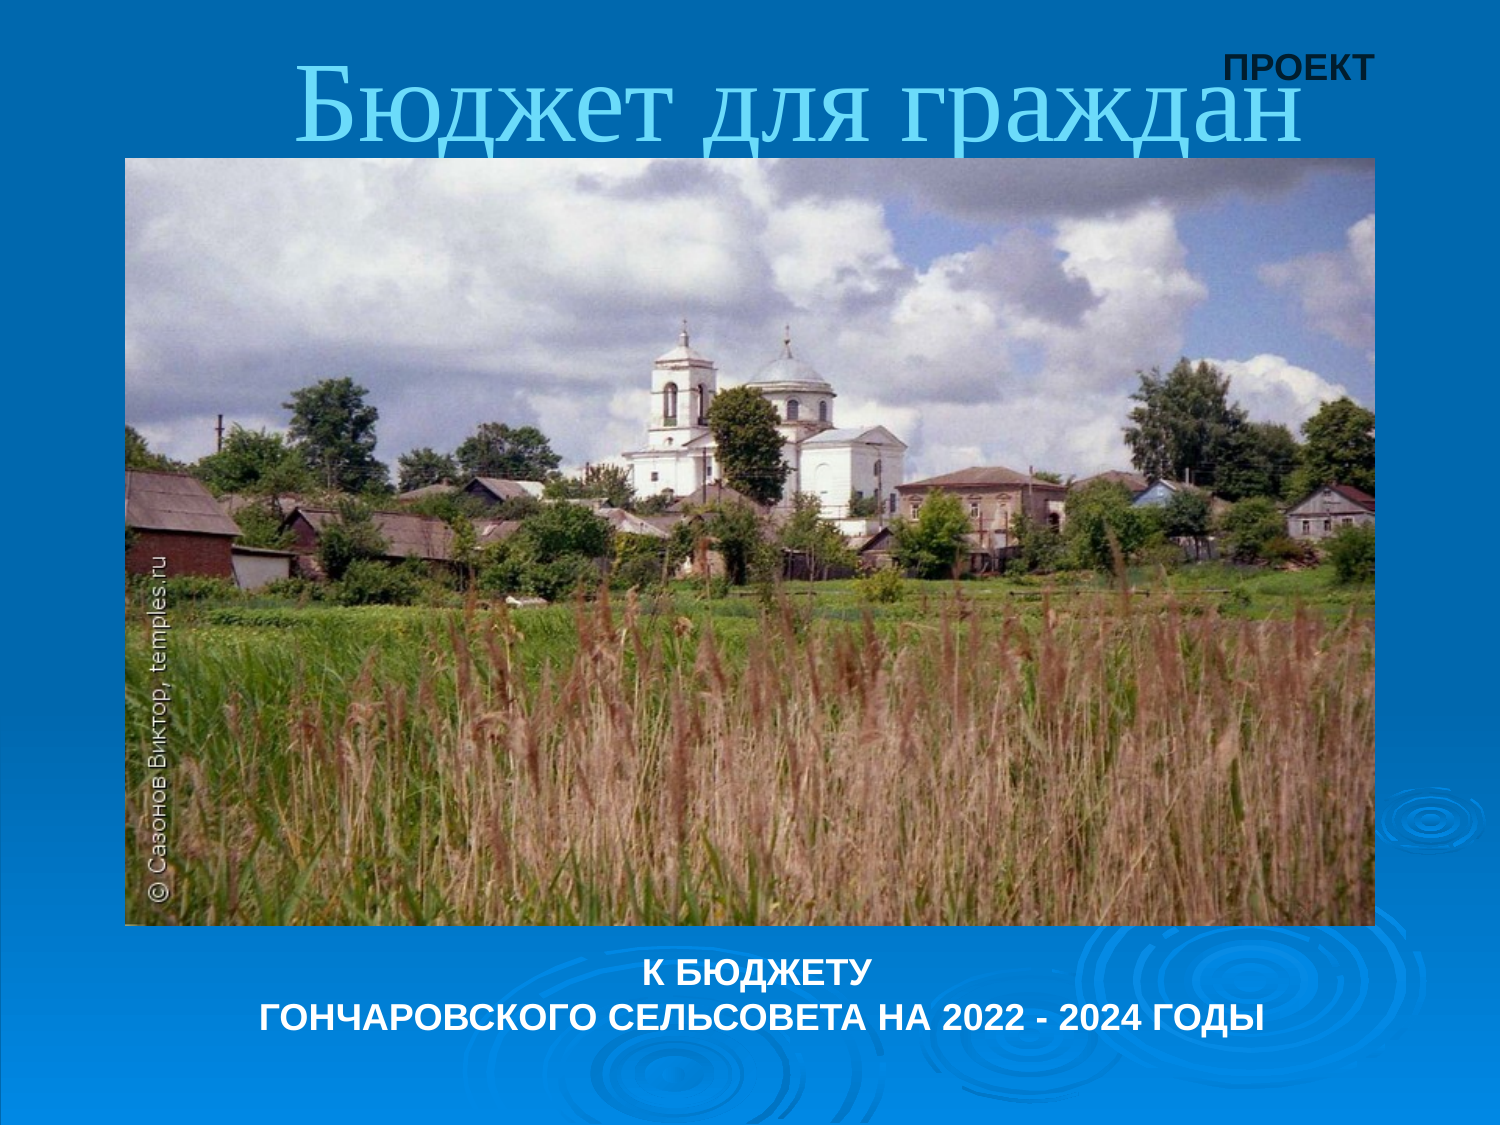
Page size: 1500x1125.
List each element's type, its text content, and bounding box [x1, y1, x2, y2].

subtitle Бюджет для граждан [182, 18, 1309, 157]
text_box ПРОЕКТ [913, 35, 1407, 95]
picture [124, 158, 1376, 927]
text_box К БЮДЖЕТУ ГОНЧАРОВСКОГО СЕЛЬСОВЕТА НА 2022 - 2024 ГОДЫ [129, 940, 1395, 1046]
